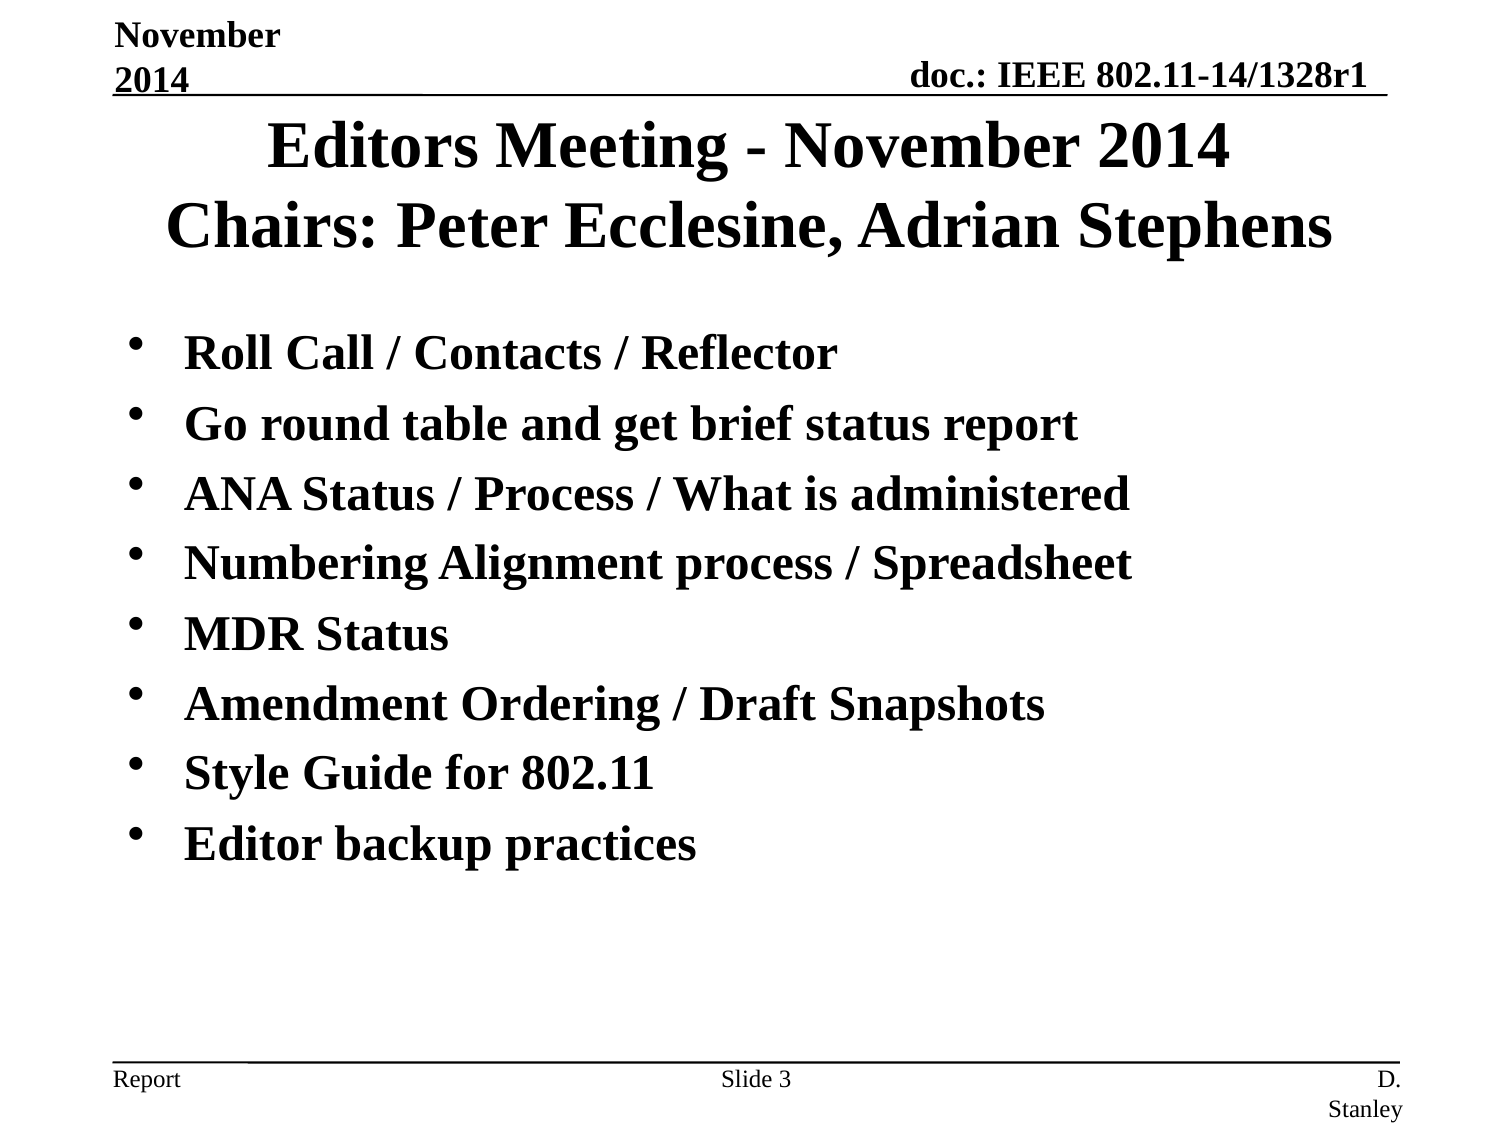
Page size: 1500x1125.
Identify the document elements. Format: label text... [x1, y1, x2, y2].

title Editors Meeting - November 2014 Chairs: Peter Ecclesine, Adrian Stephens [112, 125, 1388, 238]
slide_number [114, 54, 335, 100]
slide_number Slide 3 [721, 1062, 792, 1093]
list Roll Call / Contacts / Reflector Go round table and get brief status report ANA Status / Process / What is administered Numbering Alignment process / Spreadsheet MDR Status Amendment Ordering / Draft Snapshots Style Guide for 802.11 Editor backup practices [112, 312, 1425, 1000]
footer D. Stanley, Aruba Networks [1325, 1062, 1402, 1093]
